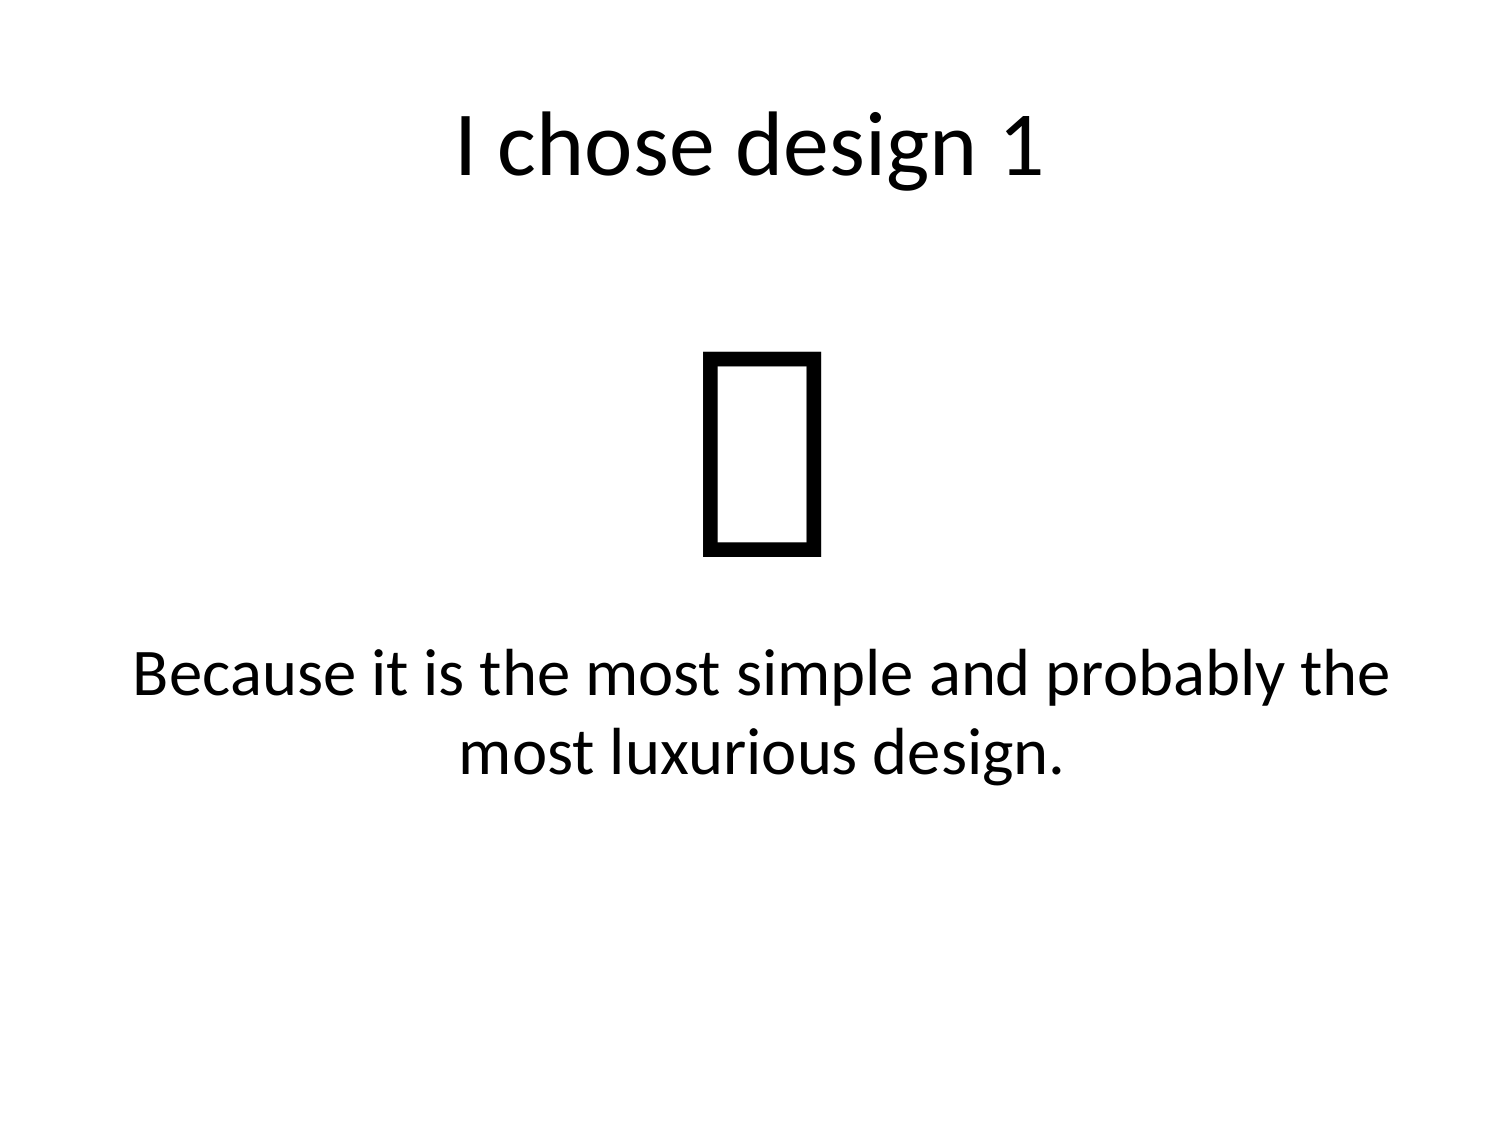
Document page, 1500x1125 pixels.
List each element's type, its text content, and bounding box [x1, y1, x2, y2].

title I chose design 1 [75, 45, 1425, 233]
list  Because it is the most simple and probably the most luxurious design. [87, 262, 1438, 1005]
